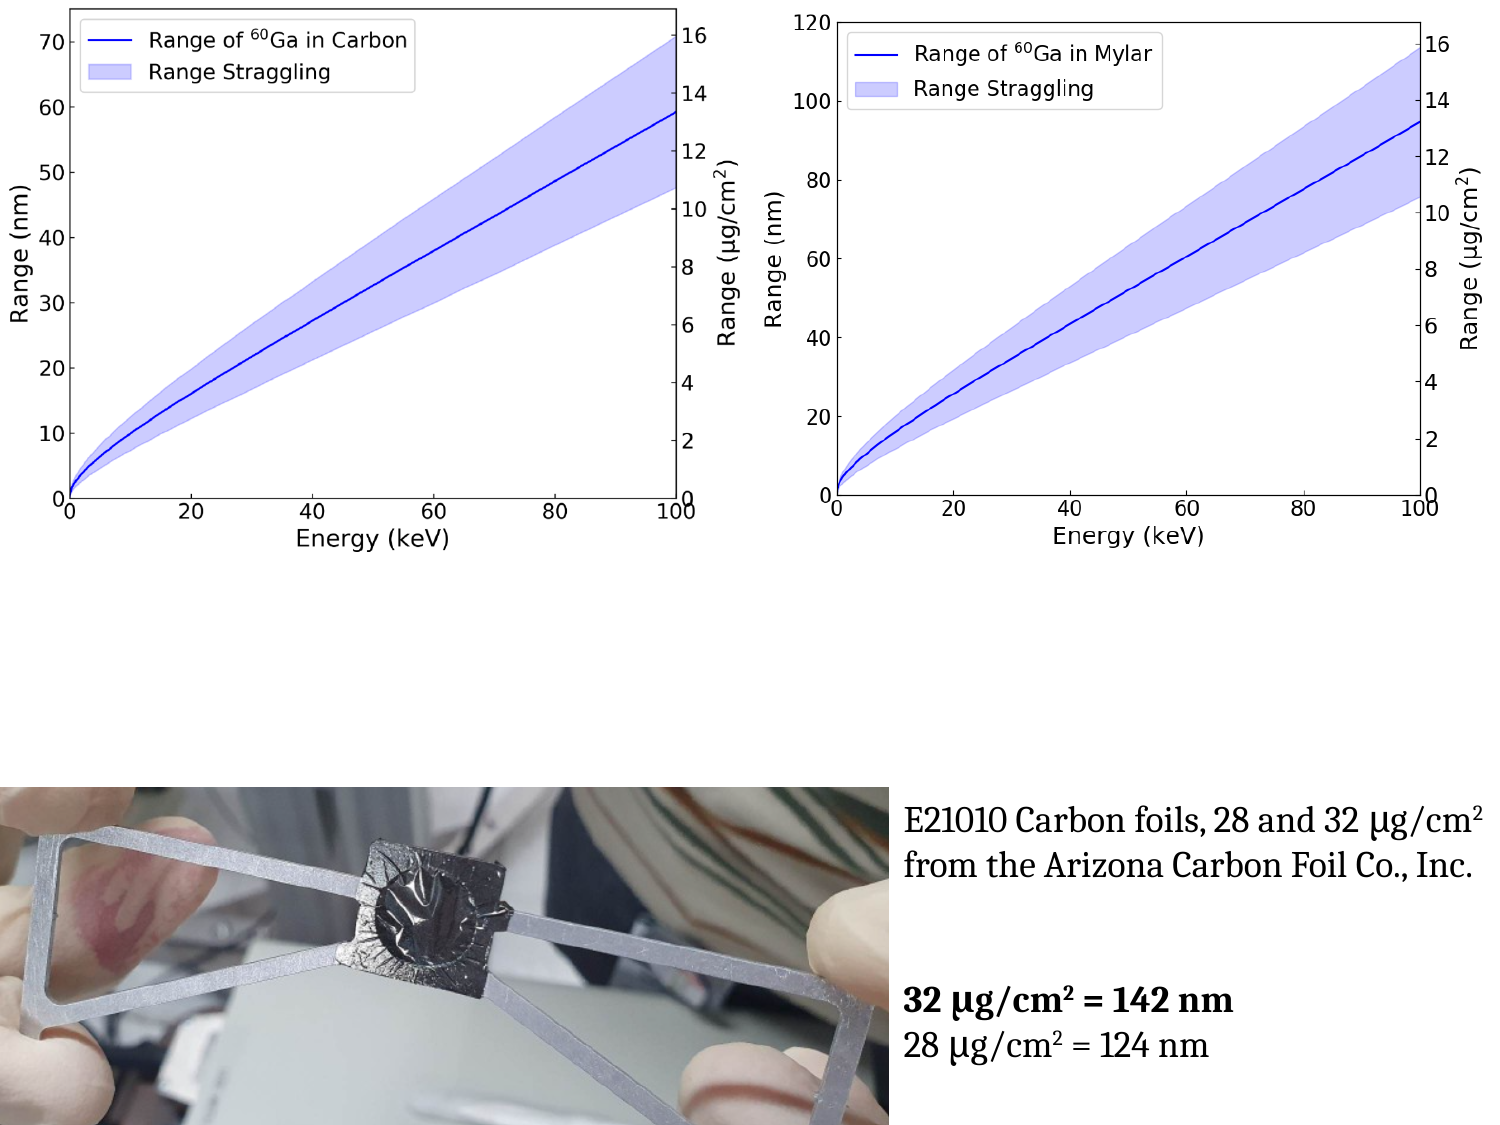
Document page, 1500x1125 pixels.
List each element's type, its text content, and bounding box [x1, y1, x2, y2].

picture [0, 0, 1500, 562]
picture [0, 787, 889, 1125]
text_box E21010 Carbon foils, 28 and 32 μg/cm2 from the Arizona Carbon Foil Co., Inc. 32 μg/cm2 = 142 nm 28 μg/cm2 = 124 nm [889, 787, 1500, 1072]
